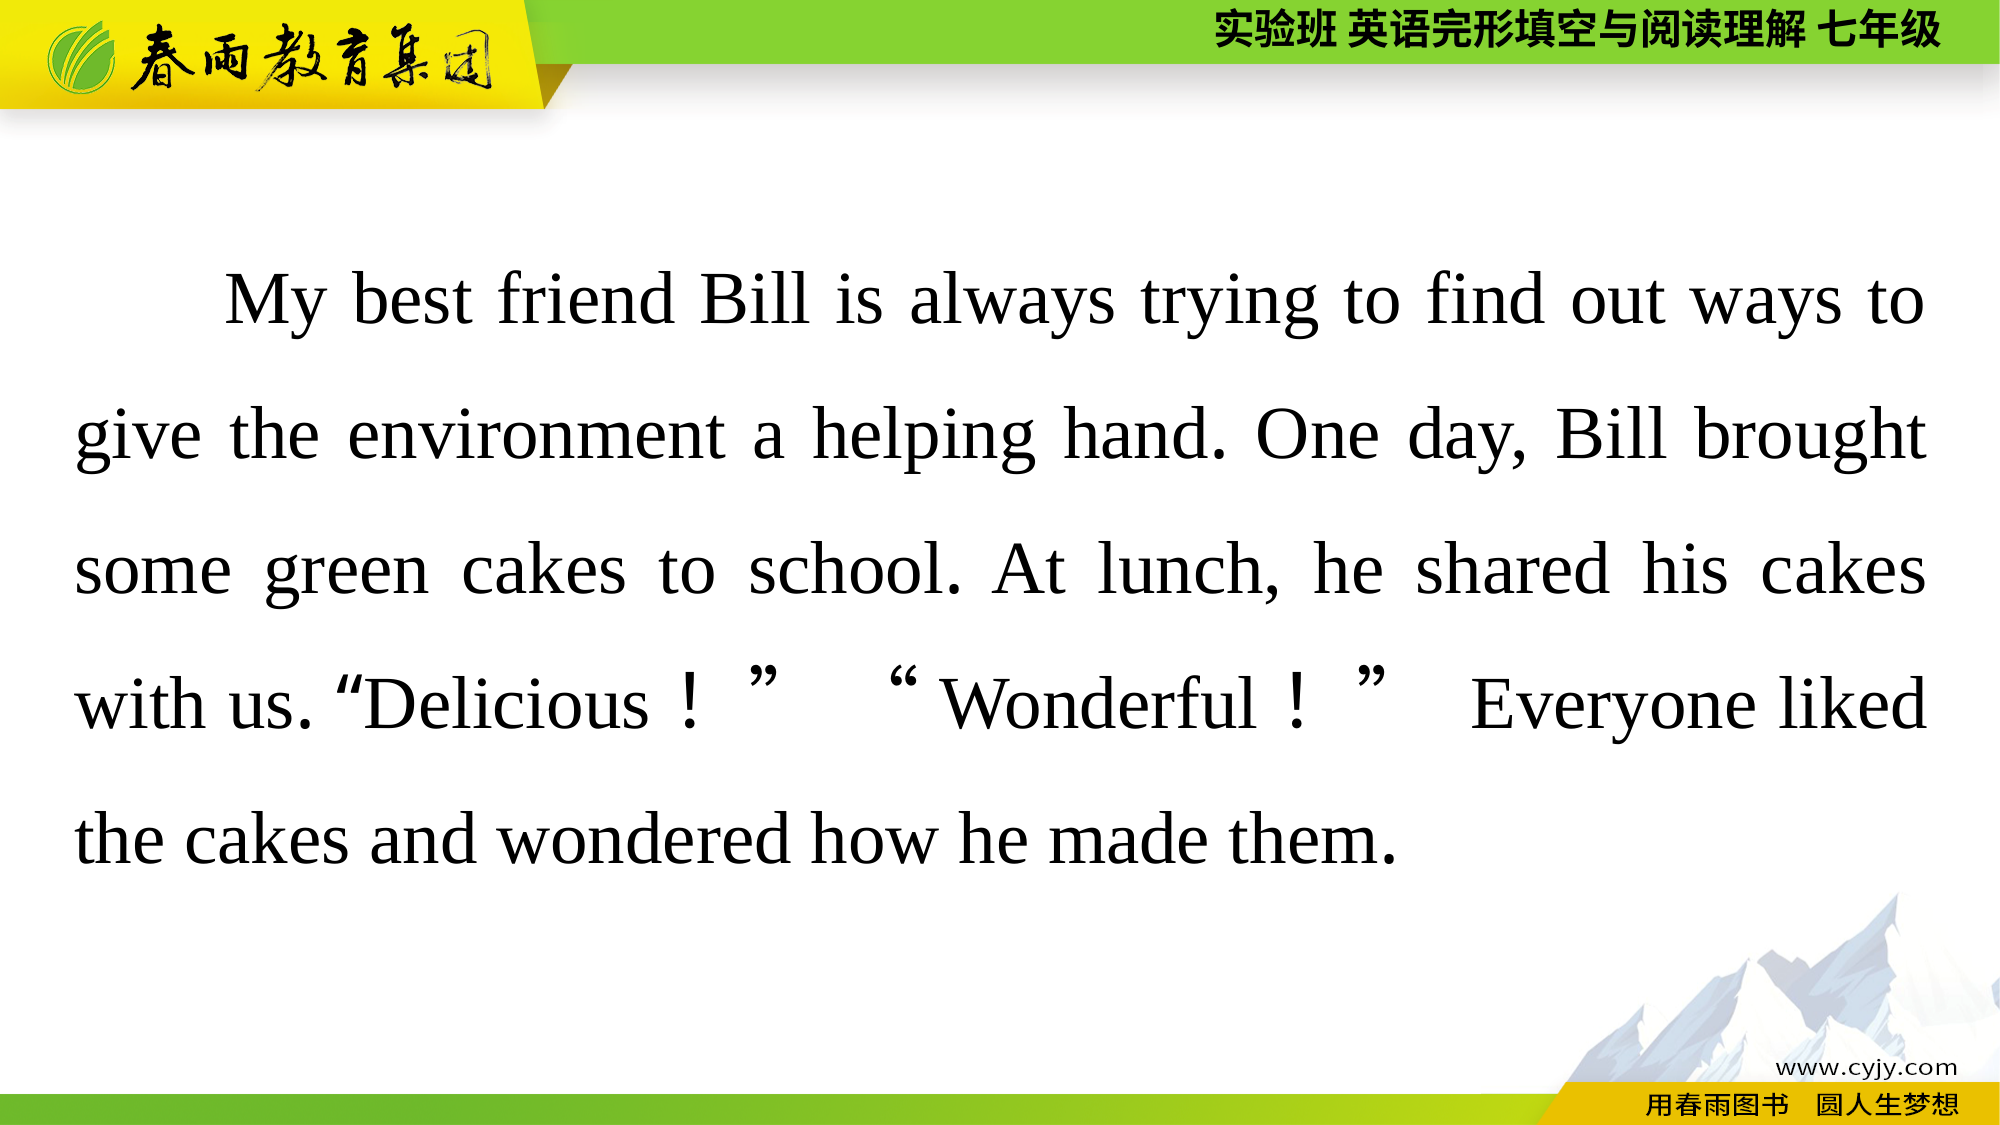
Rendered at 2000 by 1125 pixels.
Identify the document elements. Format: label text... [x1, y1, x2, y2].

list My best friend Bill is always trying to find out ways to give the environment a helping hand. One day, Bill brought some green cakes to school. At lunch, he shared his cakes with us. “Delicious！” “Wonderful！” Everyone liked the cakes and wondered how he made them. [59, 196, 1944, 876]
picture [0, 0, 2000, 1125]
